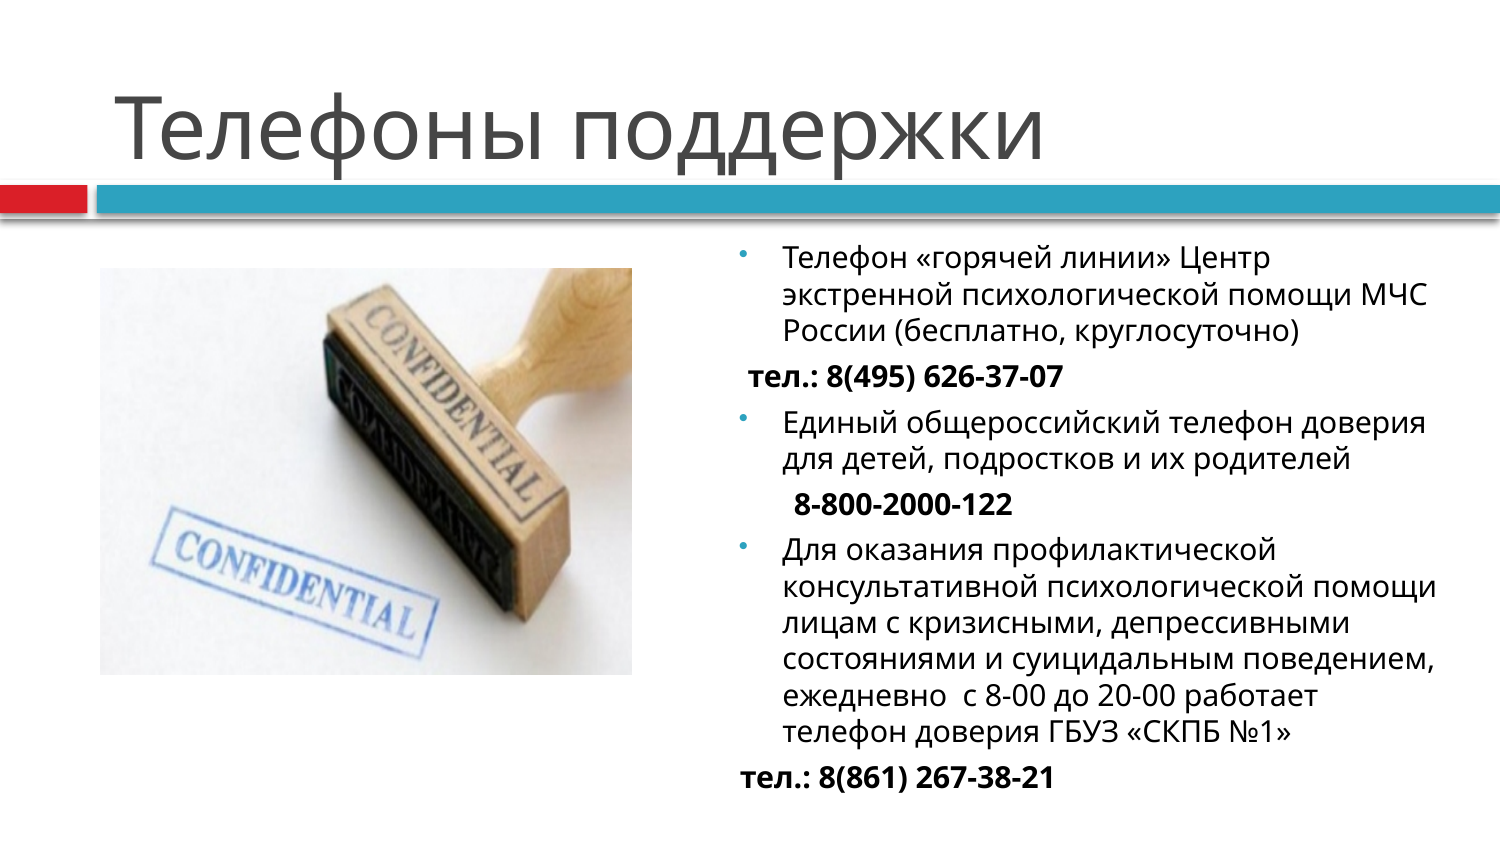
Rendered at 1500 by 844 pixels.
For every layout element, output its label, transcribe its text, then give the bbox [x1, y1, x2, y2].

list Телефон «горячей линии» Центр экстренной психологической помощи МЧС России (бесплатно, круглосуточно) тел.: 8(495) 626-37-07 Единый общероссийский телефон доверия для детей, подростков и их родителей 8-800-2000-122 Для оказания профилактической консультативной психологической помощи лицам с кризисными, депрессивными состояниями и суицидальным поведением, ежедневно с 8-00 до 20-00 работает телефон доверия ГБУЗ «СКПБ №1» тел.: 8(861) 267-38-21 [725, 185, 1463, 810]
title Телефоны поддержки [99, 19, 1438, 185]
picture [100, 267, 633, 675]
